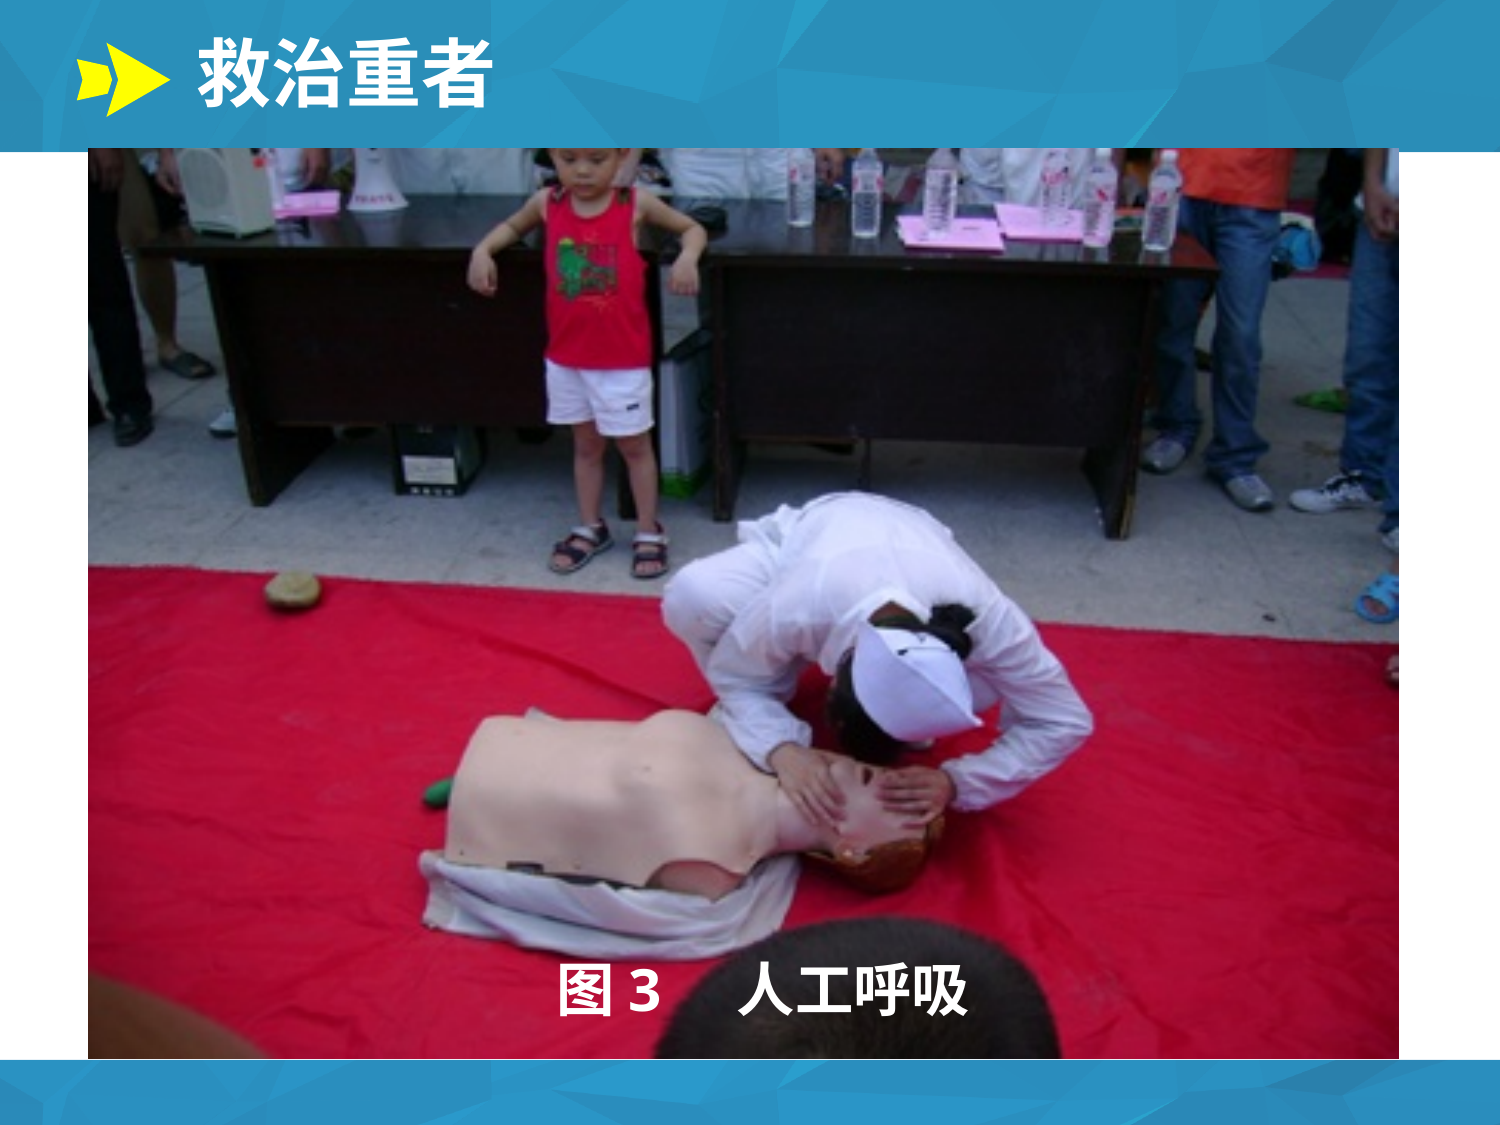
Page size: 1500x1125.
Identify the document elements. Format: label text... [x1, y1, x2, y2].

picture [88, 148, 1399, 1060]
text_box 救治重者 [182, 18, 512, 124]
